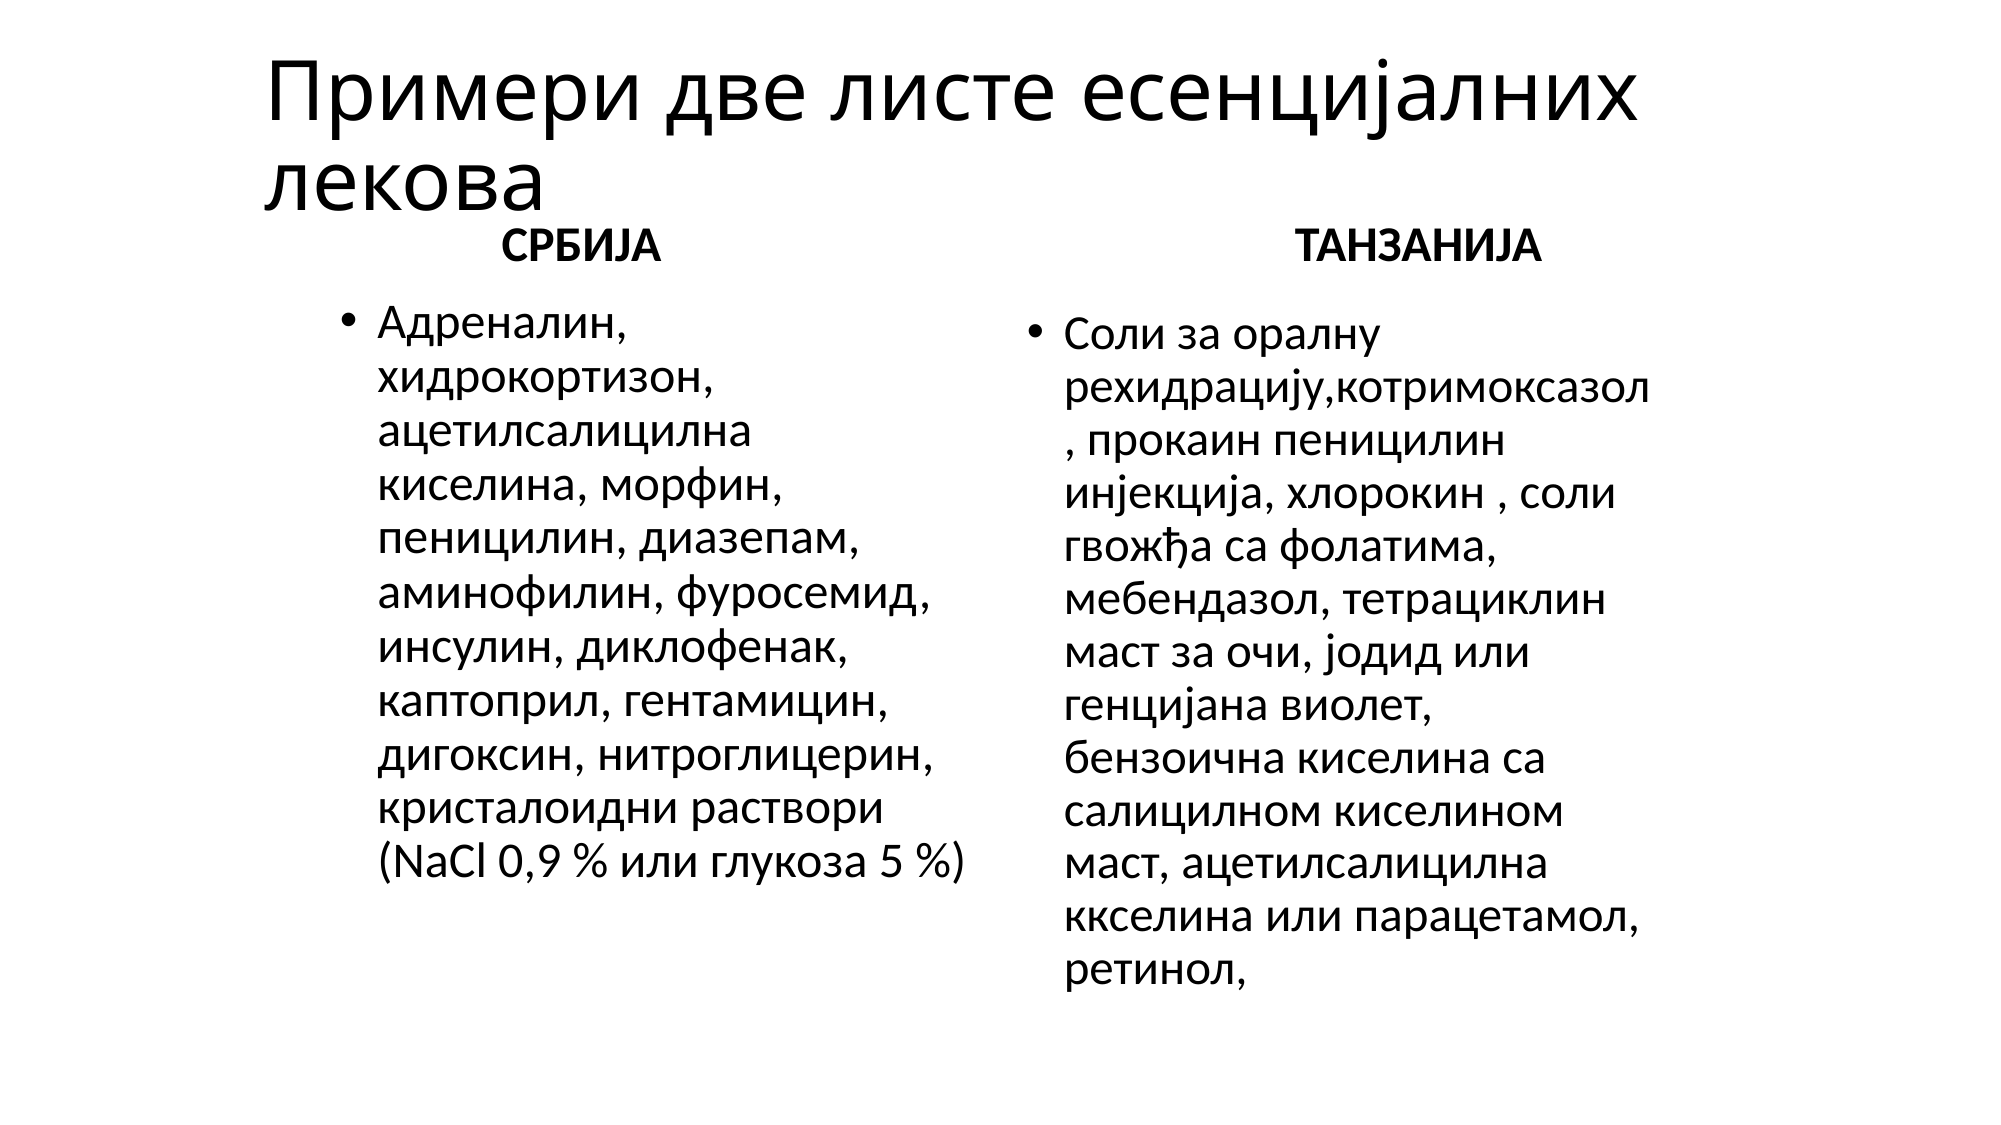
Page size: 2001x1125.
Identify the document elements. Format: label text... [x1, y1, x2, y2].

list Соли за оралну рехидрацију,котримоксазол, прокаин пеницилин инјекција, хлорокин , соли гвожђа са фолатима, мебендазол, тетрациклин маст за очи, јодид или генцијана виолет, бензоична киселина са салицилном киселином маст, ацетилсалицилна ккселина или парацетамол, ретинол, [1011, 299, 1675, 1005]
list ТАНЗАНИЈА [1086, 174, 1750, 280]
list СРБИЈА [249, 174, 913, 280]
list Адреналин, хидрокортизон, ацетилсалицилна киселина, морфин, пеницилин, диазепам, аминофилин, фуросемид, инсулин, диклофенак, каптоприл, гентамицин, дигоксин, нитроглицерин, кристалоидни раствори (NaCl 0,9 % или глукоза 5 %) [324, 287, 988, 1005]
title Примери две листе есенцијалних лекова [249, 45, 1750, 233]
